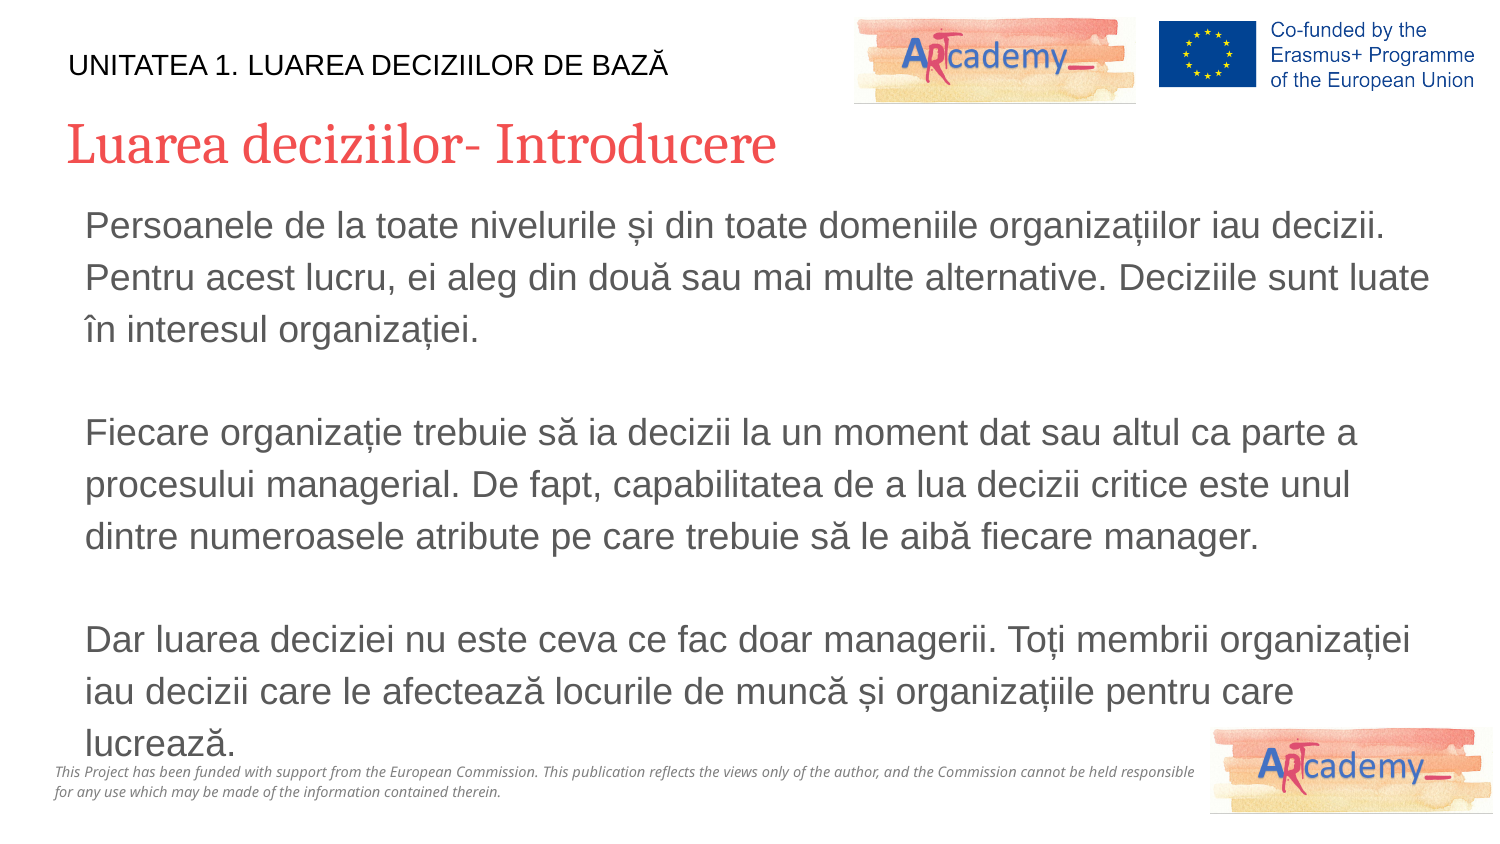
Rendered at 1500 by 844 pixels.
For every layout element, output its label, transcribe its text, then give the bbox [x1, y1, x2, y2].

list Persoanele de la toate nivelurile și din toate domeniile organizațiilor iau decizii. Pentru acest lucru, ei aleg din două sau mai multe alternative. Deciziile sunt luate în interesul organizației. Fiecare organizație trebuie să ia decizii la un moment dat sau altul ca parte a procesului managerial. De fapt, capabilitatea de a lua decizii critice este unul dintre numeroasele atribute pe care trebuie să le aibă fiecare manager. Dar luarea deciziei nu este ceva ce fac doar managerii. Toți membrii organizației iau decizii care le afectează locurile de muncă și organizațiile pentru care lucrează. [51, 179, 1449, 754]
text_box UNITATEA 1. LUAREA DECIZIILOR DE BAZĂ [53, 39, 770, 89]
picture [1158, 21, 1474, 91]
picture [854, 0, 1137, 134]
picture [1210, 709, 1493, 844]
title Luarea deciziilor- Introducere [51, 89, 1449, 178]
text_box This Project has been funded with support from the European Commission. This publication reflects the views only of the author, and the Commission cannot be held responsible for any use which may be made of the information contained therein. [39, 754, 1205, 799]
